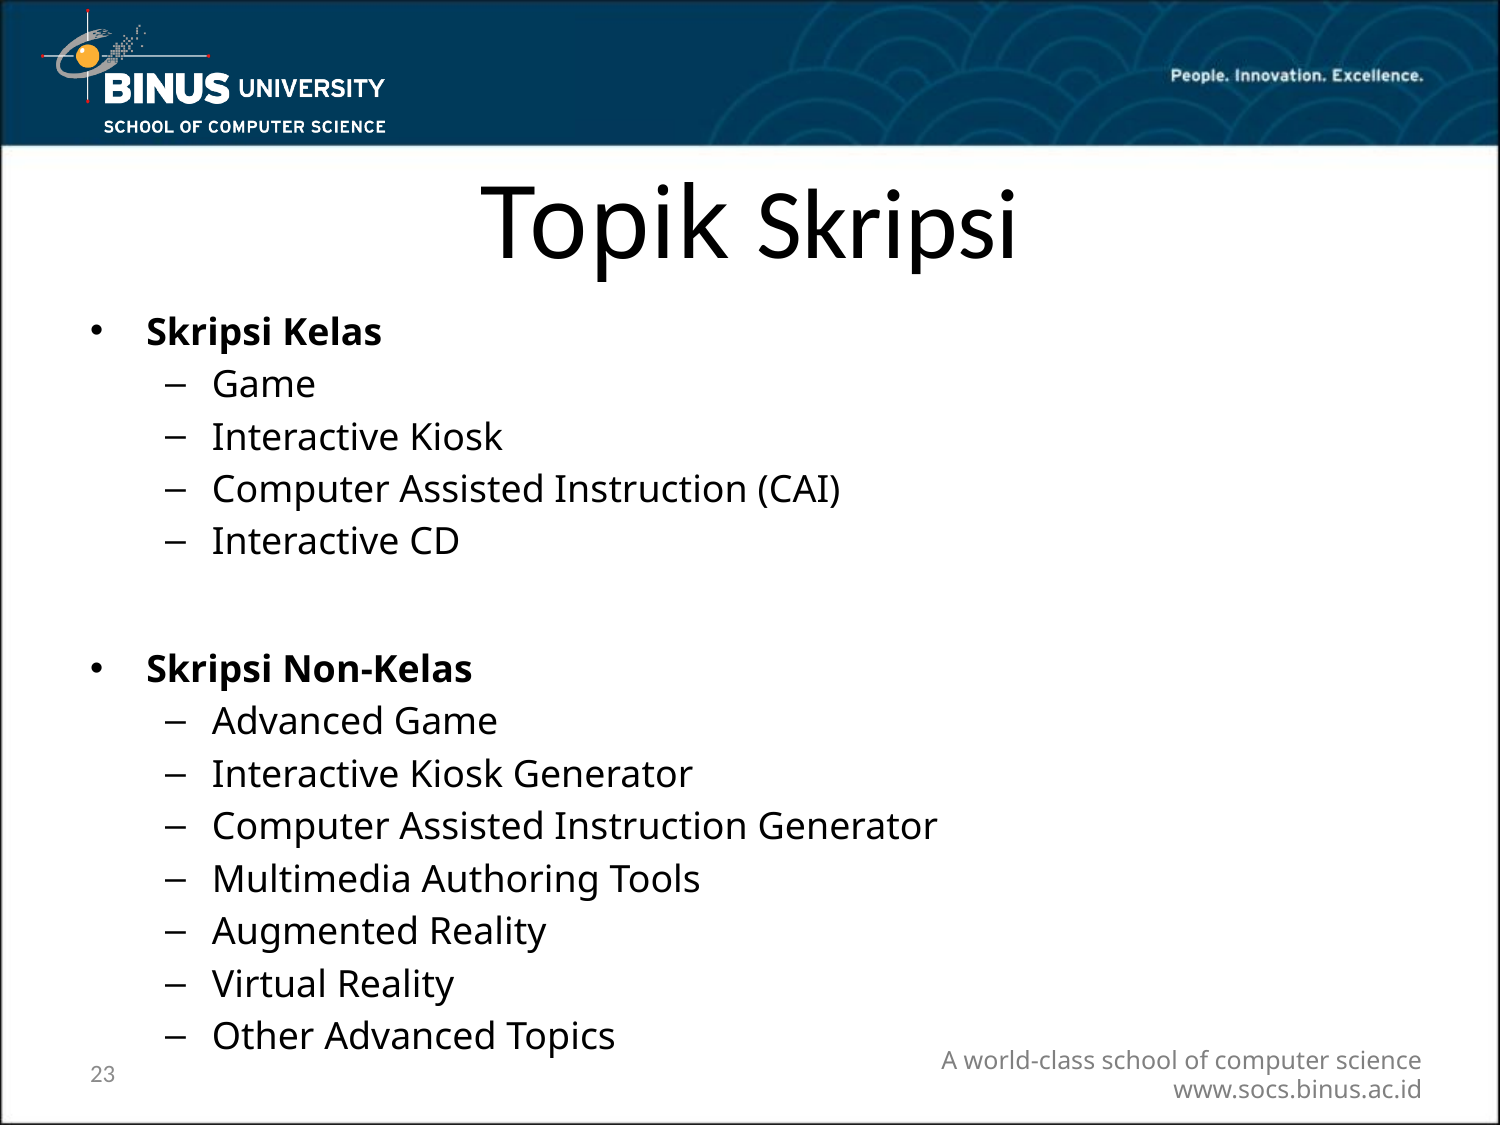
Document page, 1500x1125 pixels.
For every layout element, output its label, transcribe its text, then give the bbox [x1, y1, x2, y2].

picture [0, 0, 1500, 1125]
slide_number 23 [75, 1042, 425, 1103]
title Topik Skripsi [75, 149, 1425, 288]
list Skripsi Kelas Game Interactive Kiosk Computer Assisted Instruction (CAI) Interactive CD Skripsi Non-Kelas Advanced Game Interactive Kiosk Generator Computer Assisted Instruction Generator Multimedia Authoring Tools Augmented Reality Virtual Reality Other Advanced Topics [75, 299, 1425, 1005]
